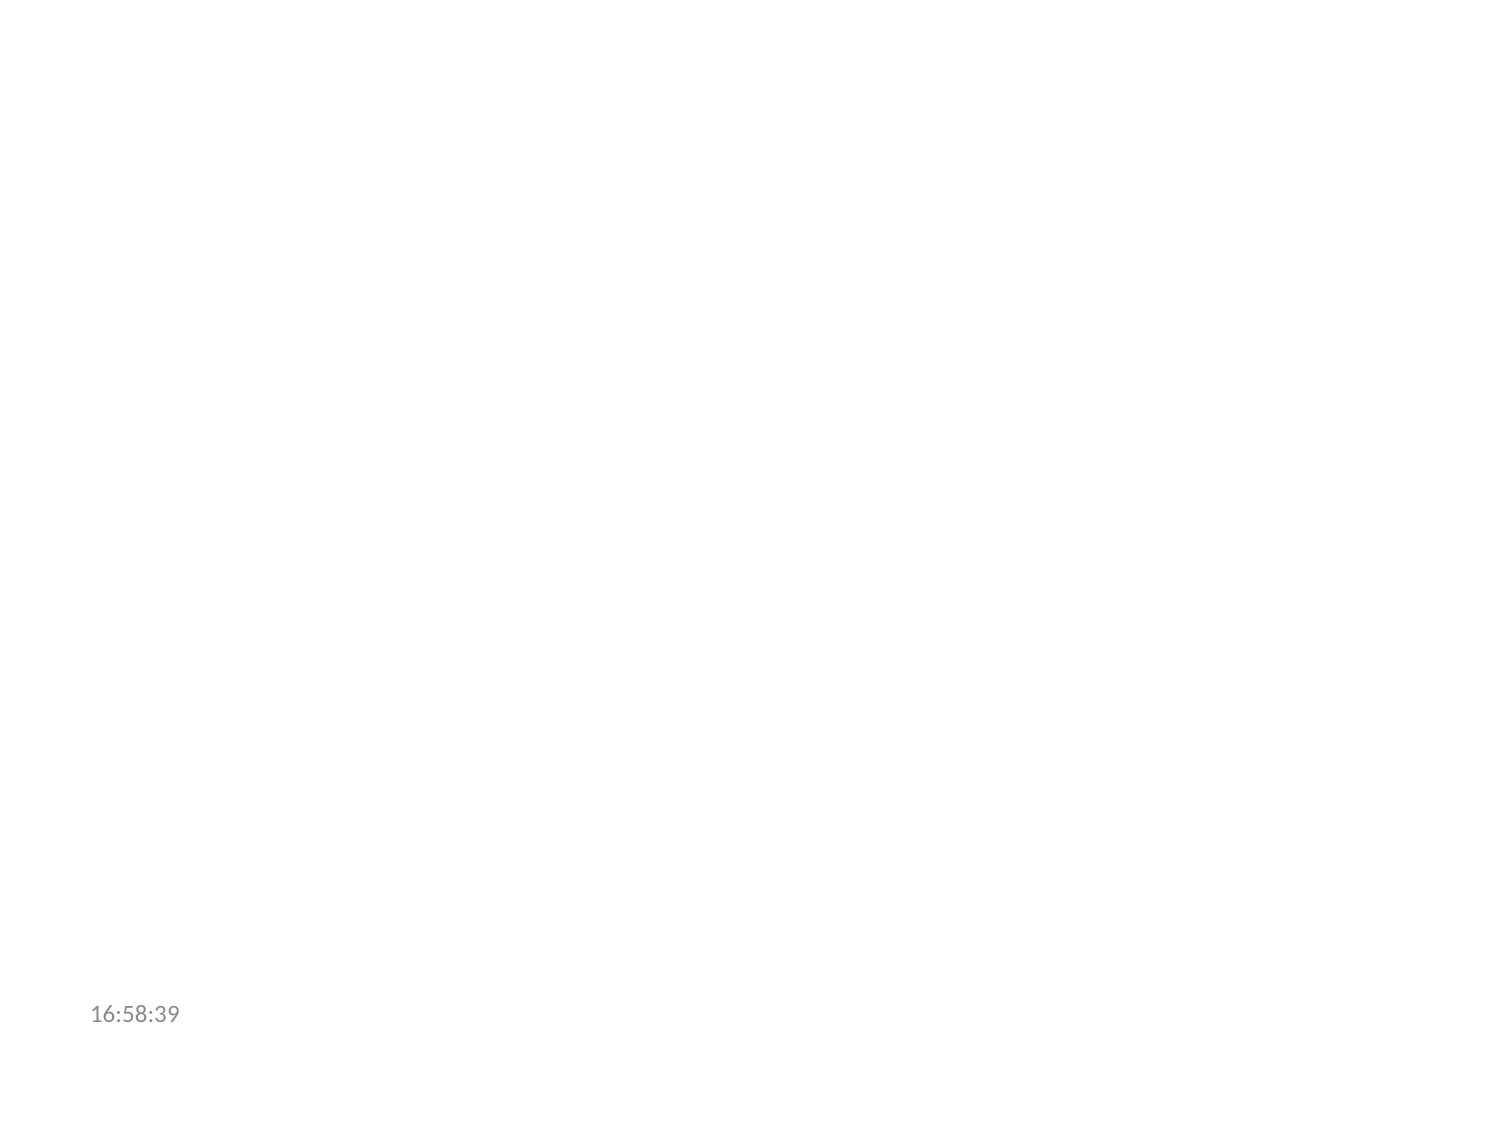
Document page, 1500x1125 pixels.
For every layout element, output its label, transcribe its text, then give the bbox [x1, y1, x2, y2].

text_box 15:35:09 [75, 982, 425, 1043]
